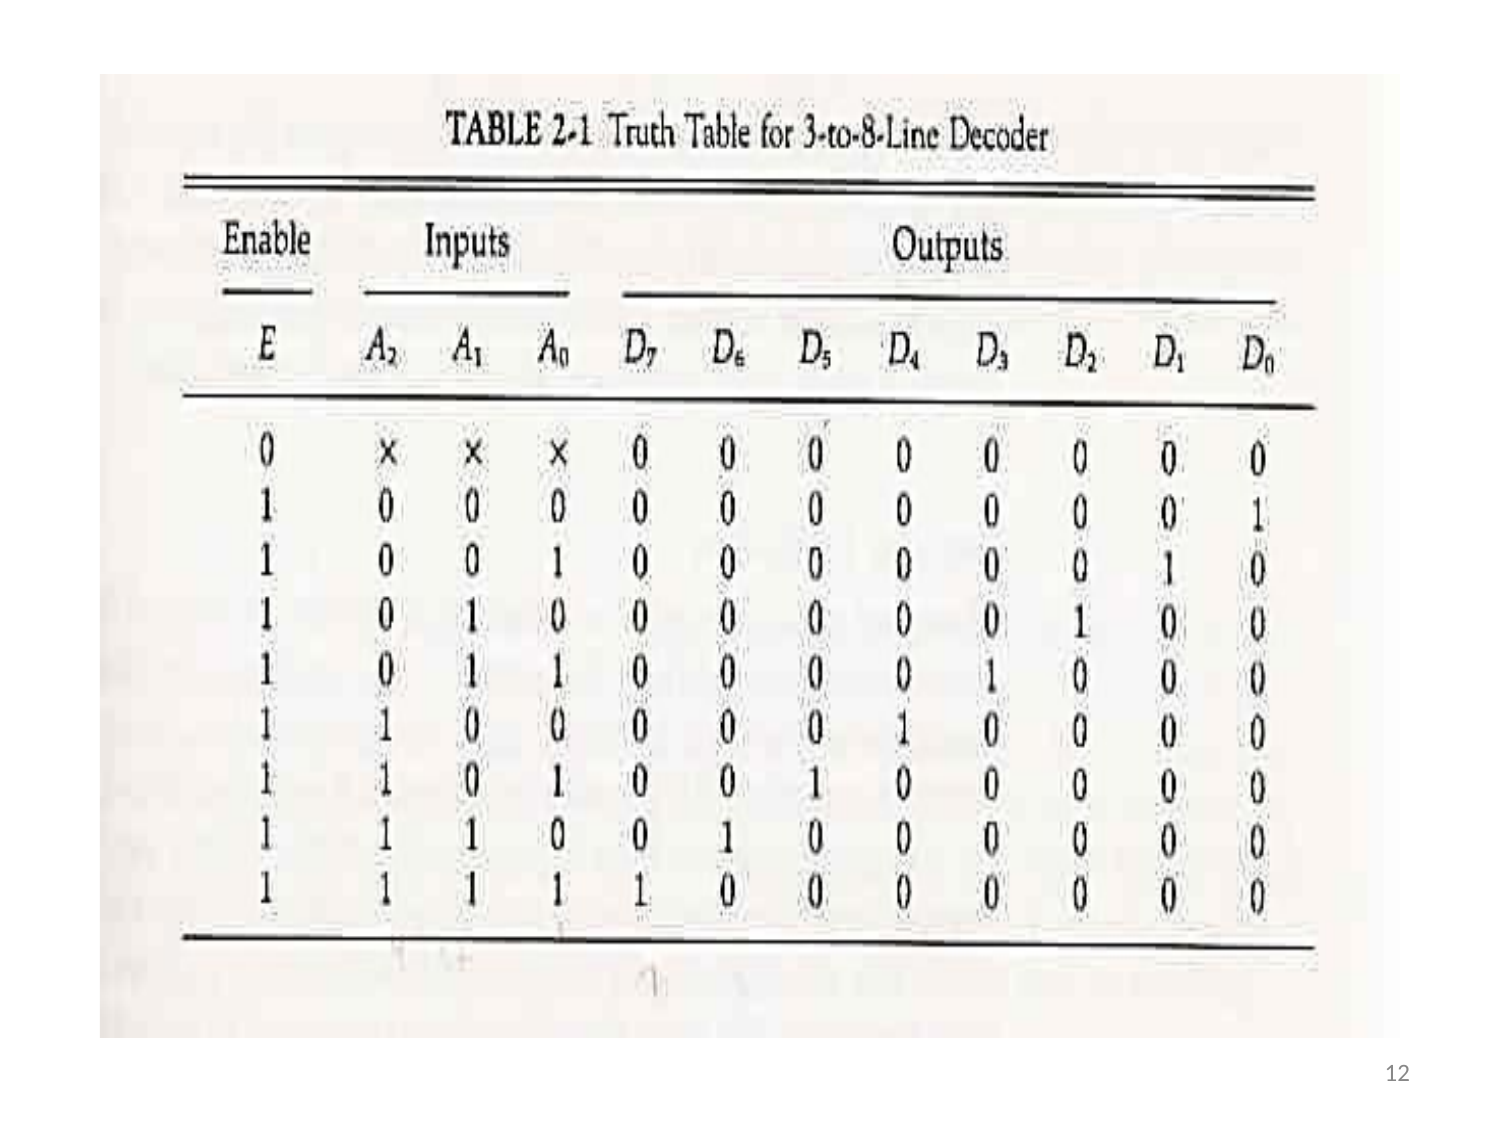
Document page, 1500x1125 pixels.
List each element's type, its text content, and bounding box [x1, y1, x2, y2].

text_box [99, 74, 1400, 1038]
slide_number 10 [1380, 1060, 1415, 1125]
